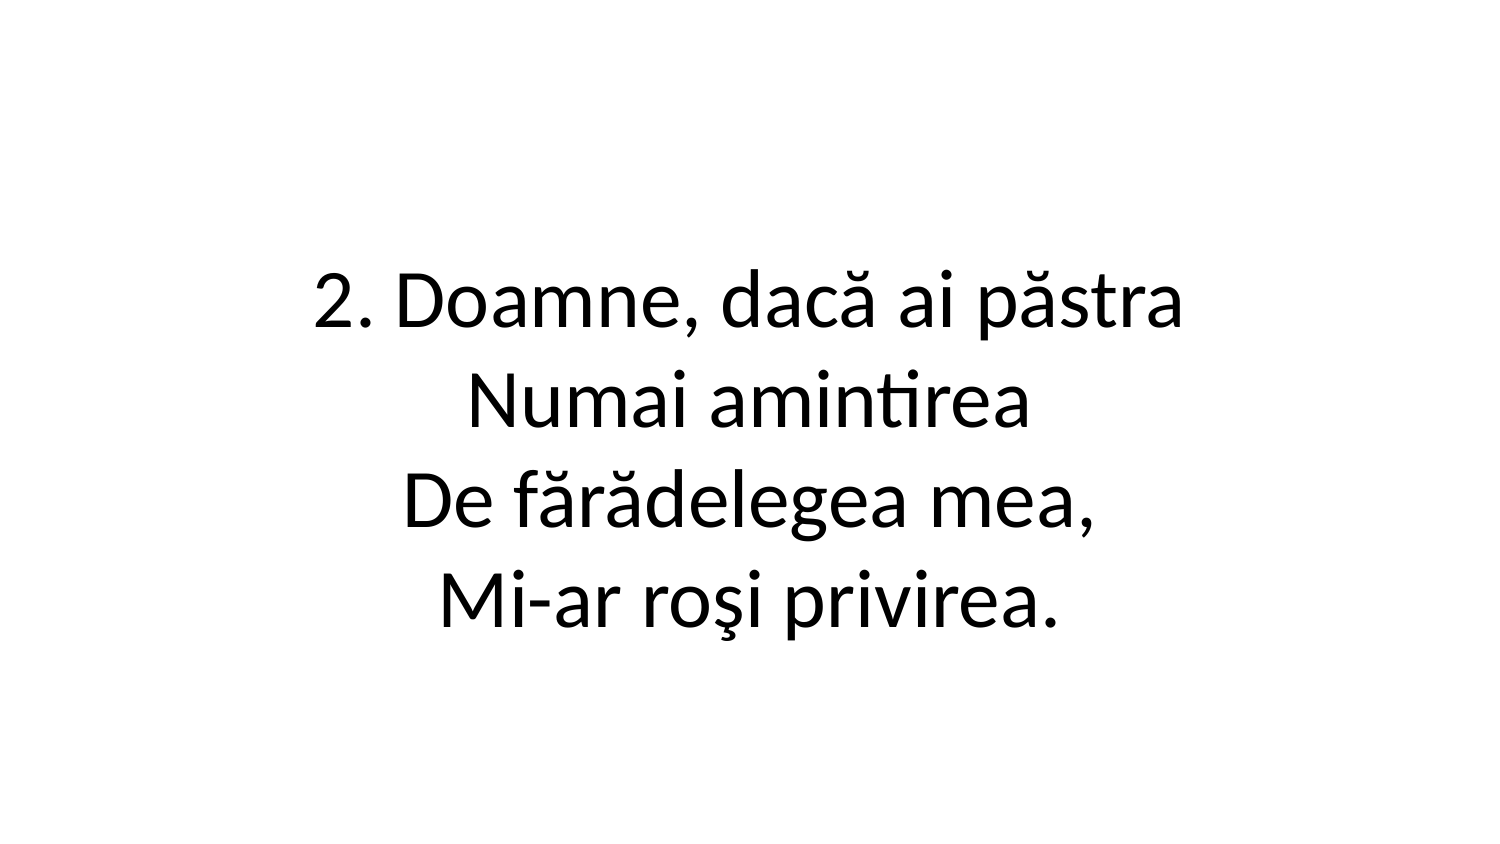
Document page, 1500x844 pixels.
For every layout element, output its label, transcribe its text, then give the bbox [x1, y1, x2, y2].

text_box 2. Doamne, dacă ai păstra Numai amintirea De fărădelegea mea, Mi-ar roşi privirea. [298, 192, 1202, 652]
